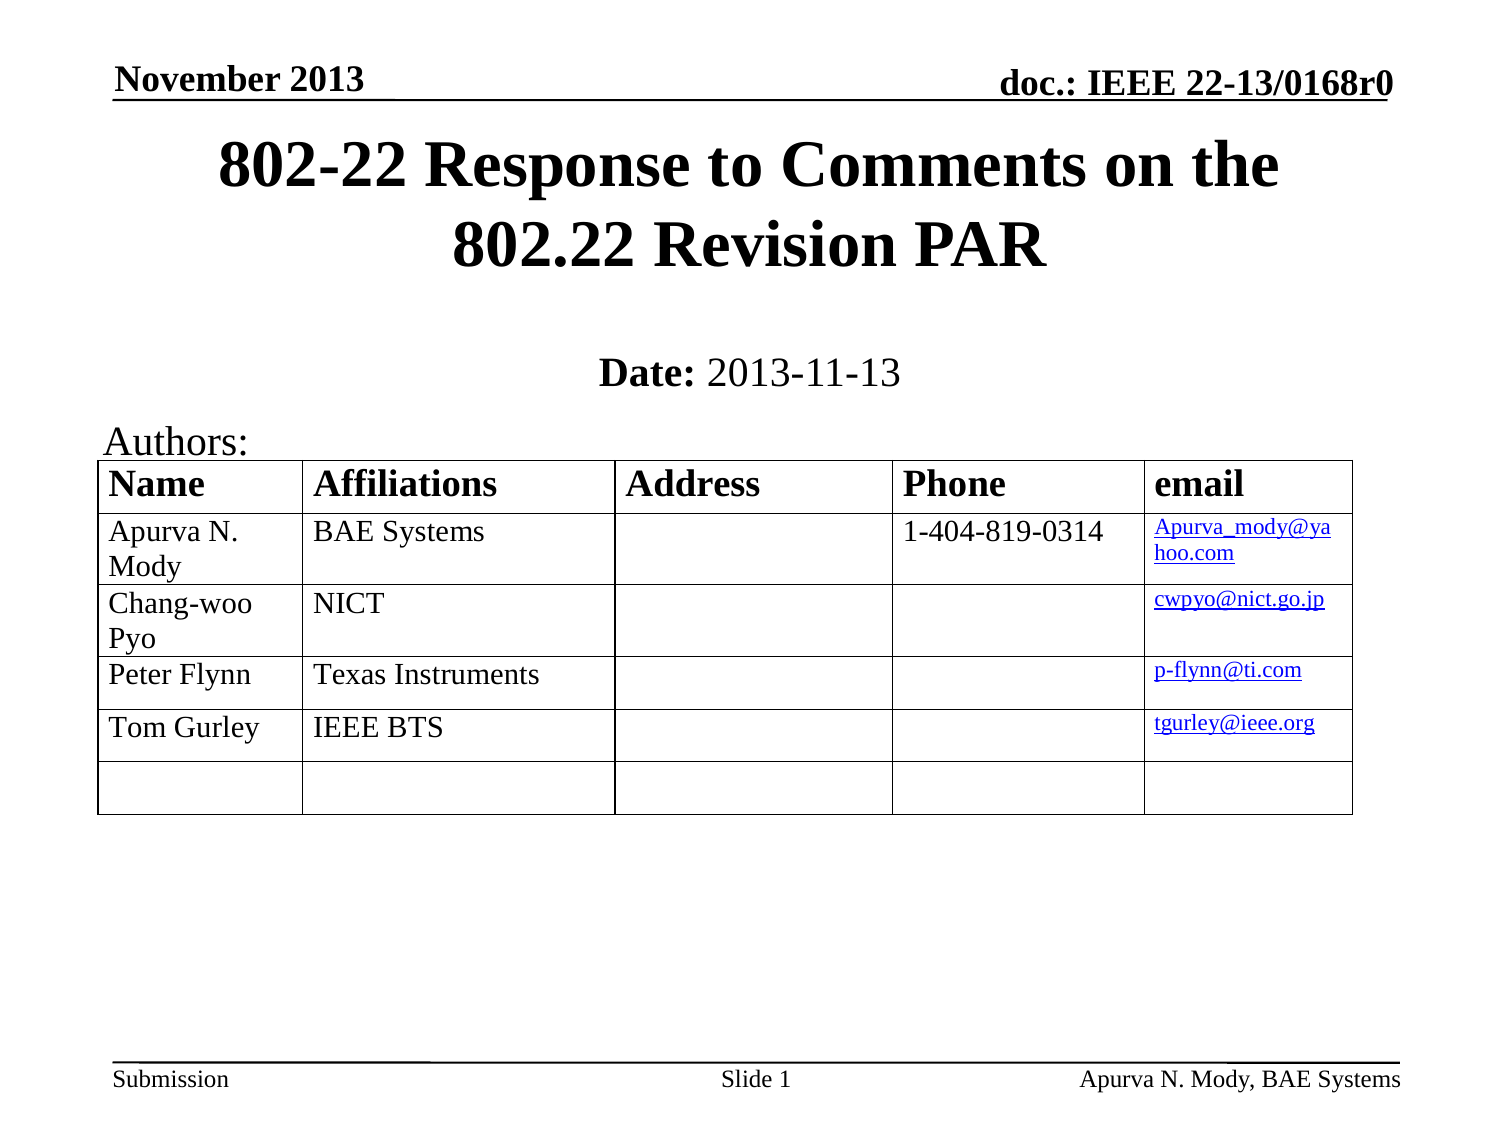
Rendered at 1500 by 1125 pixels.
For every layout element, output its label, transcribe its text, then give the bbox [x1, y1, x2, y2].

title 802-22 Response to Comments on the 802.22 Revision PAR [112, 112, 1388, 288]
footer Apurva N. Mody, BAE Systems [902, 1061, 1402, 1093]
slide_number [114, 54, 493, 100]
list Date: 2013-11-13 [112, 337, 1388, 403]
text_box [83, 459, 1388, 861]
slide_number Slide 1 [712, 1061, 800, 1123]
text_box Authors: [87, 405, 325, 458]
